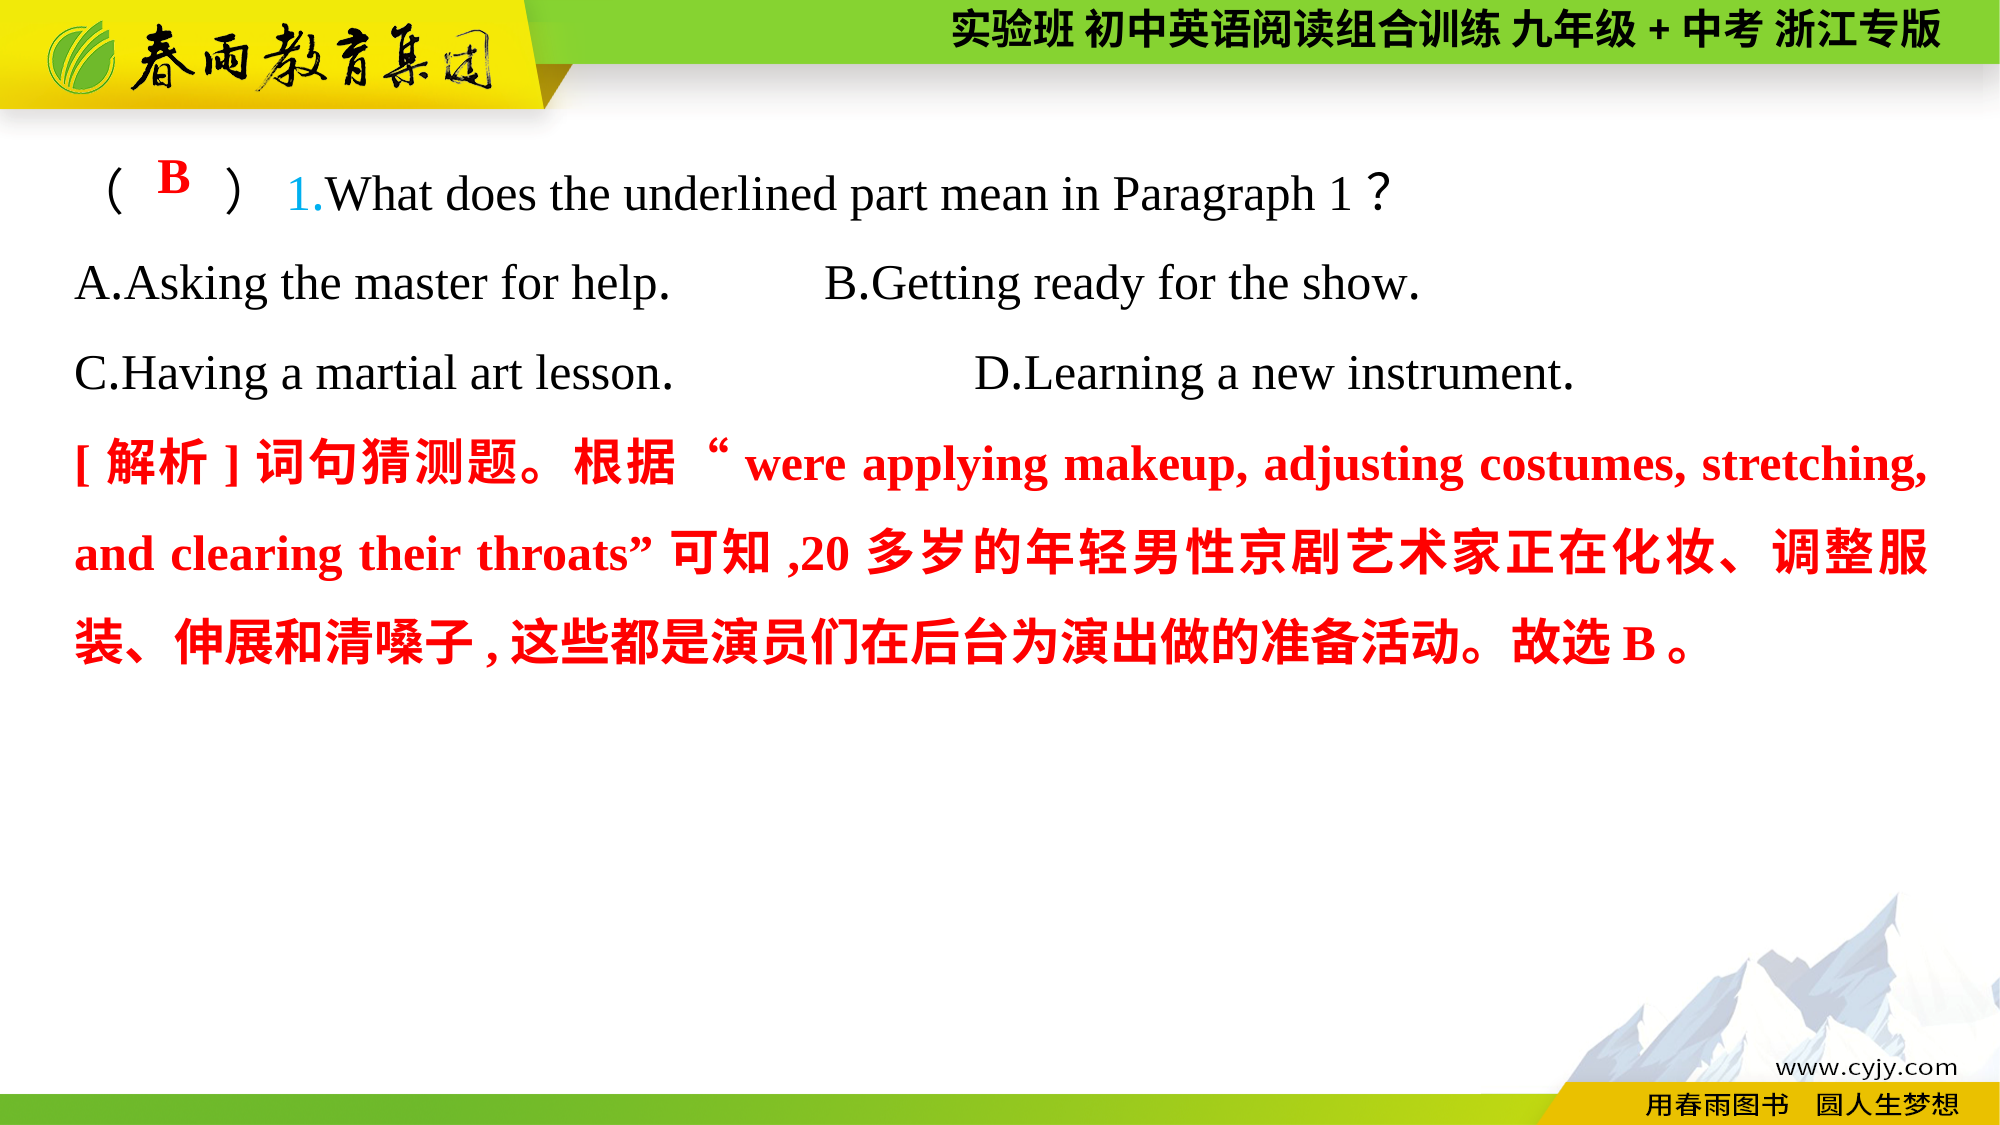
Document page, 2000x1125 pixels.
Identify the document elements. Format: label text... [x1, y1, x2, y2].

text_box [解析]词句猜测题。根据“were applying makeup, adjusting costumes, stretching, and clearing their throats”可知,20多岁的年轻男性京剧艺术家正在化妆、调整服装、伸展和清嗓子,这些都是演员们在后台为演出做的准备活动。故选B。 [59, 393, 1944, 678]
picture [0, 0, 2000, 1125]
list （ ）1.What does the underlined part mean in Paragraph 1？ A.Asking the master for help. B.Getting ready for the show. C.Having a martial art lesson. D.Learning a new instrument. [59, 122, 1944, 393]
text_box B [142, 136, 206, 212]
